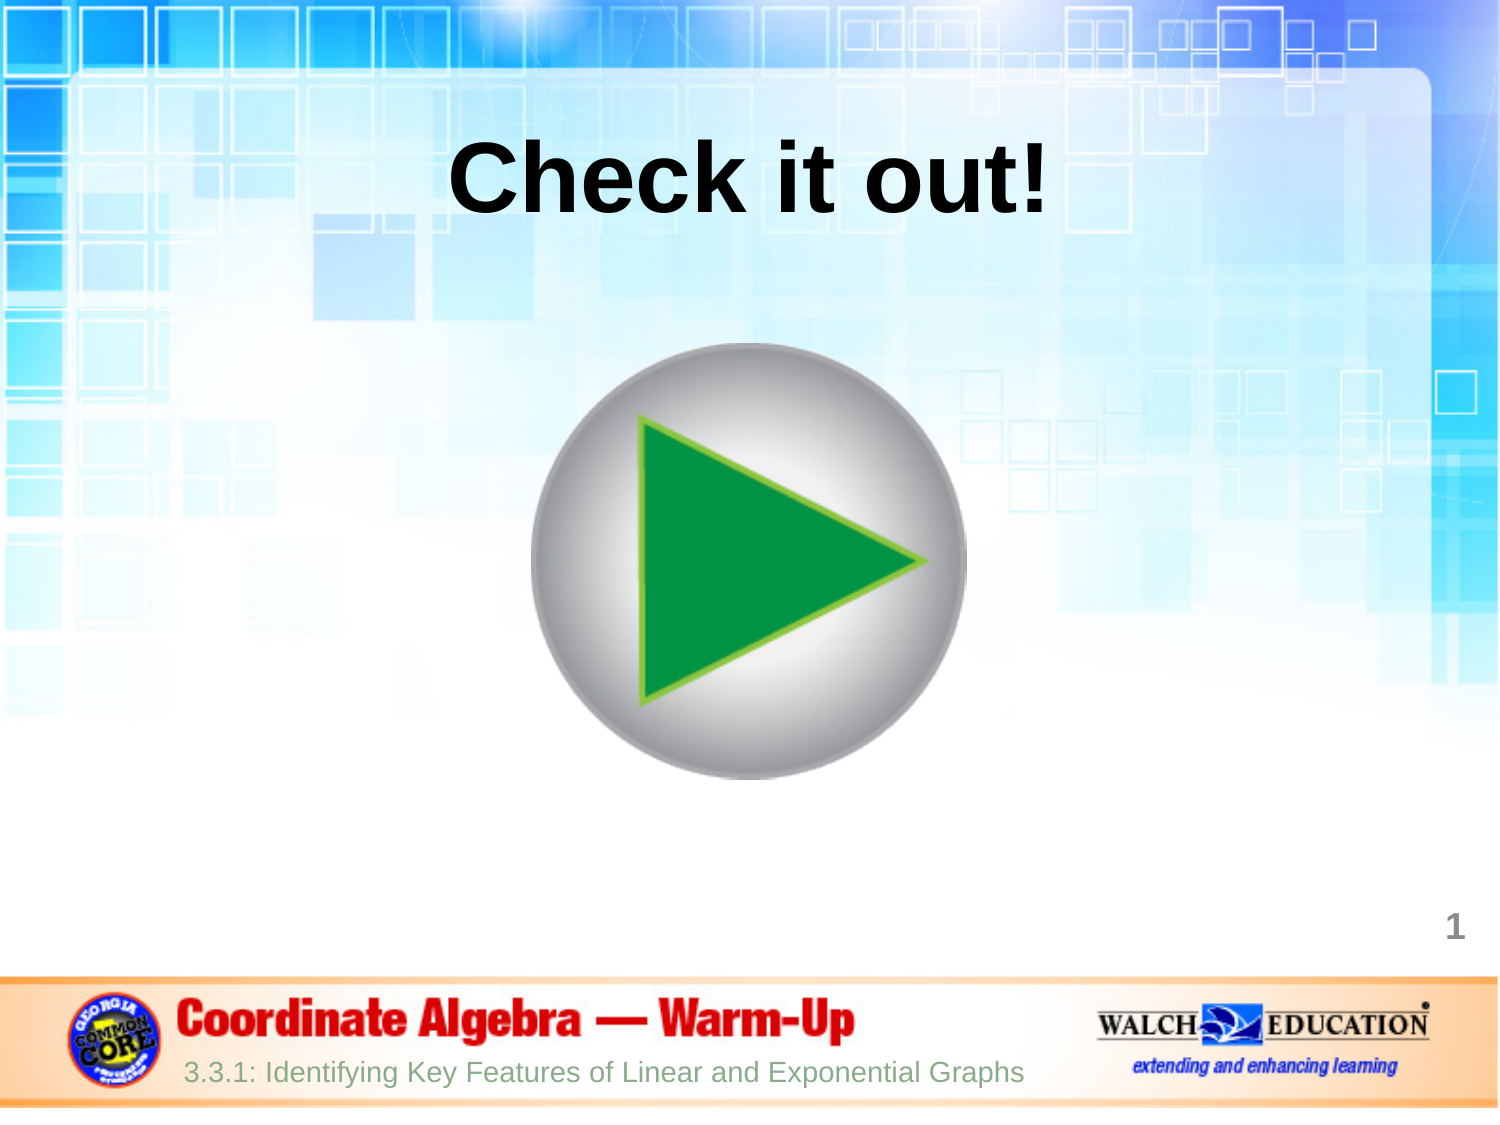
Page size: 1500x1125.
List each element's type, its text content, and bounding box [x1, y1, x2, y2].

picture [0, 0, 1500, 1108]
footer 3.3.1: Identifying Key Features of Linear and Exponential Graphs [168, 1048, 1067, 1094]
slide_number 1 [1361, 901, 1481, 949]
subtitle Check it out! [105, 105, 1394, 925]
